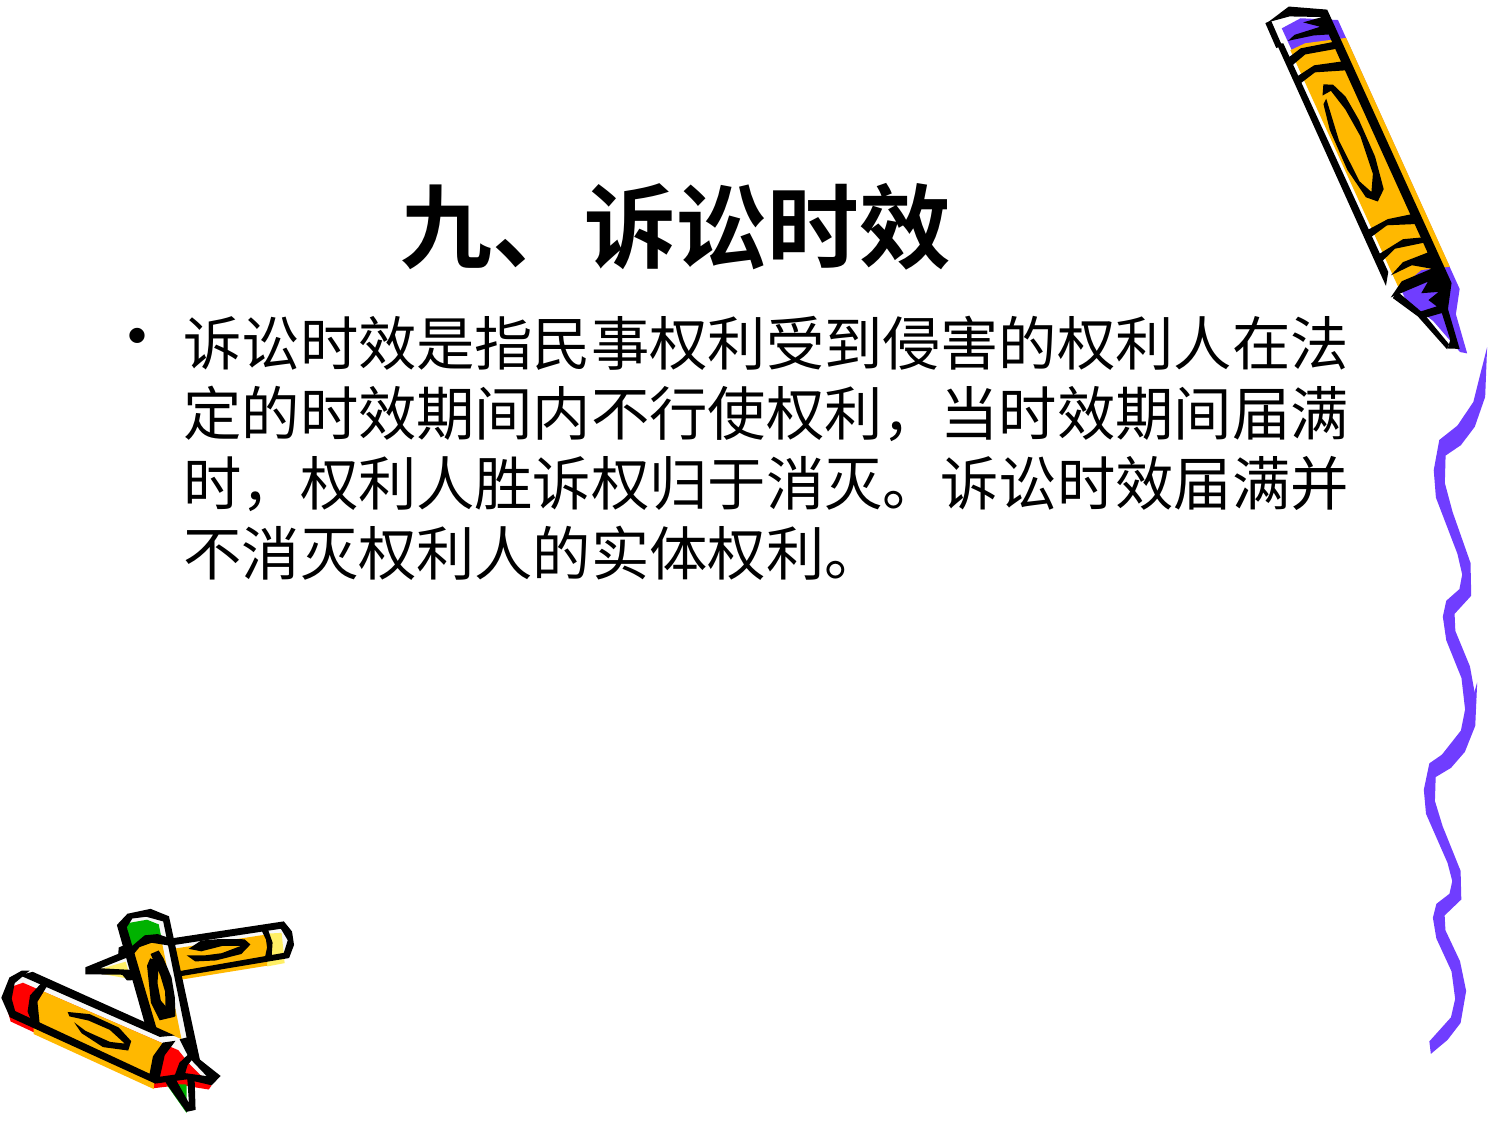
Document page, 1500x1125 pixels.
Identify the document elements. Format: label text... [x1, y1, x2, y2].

title 九、诉讼时效 [112, 24, 1240, 288]
list 诉讼时效是指民事权利受到侵害的权利人在法定的时效期间内不行使权利，当时效期间届满时，权利人胜诉权归于消灭。诉讼时效届满并不消灭权利人的实体权利。 [112, 299, 1376, 901]
